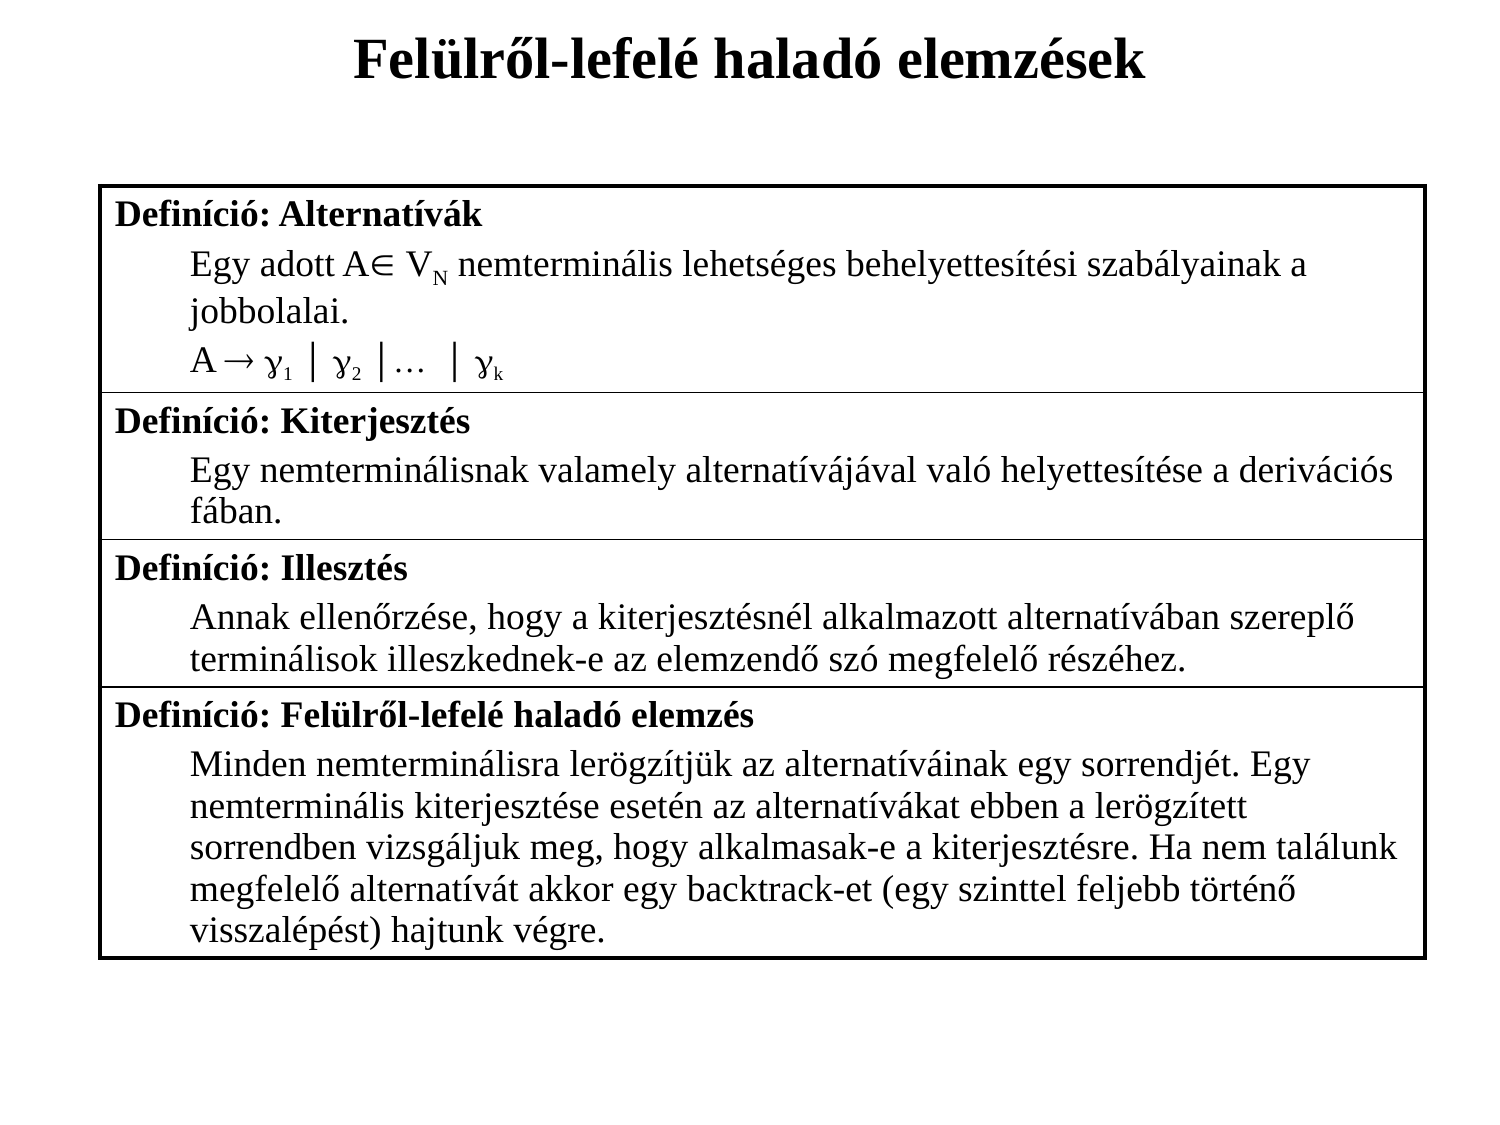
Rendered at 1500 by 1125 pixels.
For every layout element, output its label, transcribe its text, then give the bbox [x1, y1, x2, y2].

table_cell Definíció: Kiterjesztés Egy nemterminálisnak valamely alternatívájával való helyettesítése a derivációs fában. [102, 393, 1423, 539]
table_header Definíció: Alternatívák Egy adott A VN nemterminális lehetséges behelyettesítési szabályainak a jobbolalai. A  1 │ 2 │… │ k [102, 188, 1423, 392]
table_cell Definíció: Illesztés Annak ellenőrzése, hogy a kiterjesztésnél alkalmazott alternatívában szereplő terminálisok illeszkednek-e az elemzendő szó megfelelő részéhez. [102, 540, 1423, 686]
text_box Felülről-lefelé haladó elemzések [112, 12, 1388, 125]
table_cell Definíció: Felülről-lefelé haladó elemzés Minden nemterminálisra lerögzítjük az alternatíváinak egy sorrendjét. Egy nemterminális kiterjesztése esetén az alternatívákat ebben a lerögzített sorrendben vizsgáljuk meg, hogy alkalmasak-e a kiterjesztésre. Ha nem találunk megfelelő alternatívát akkor egy backtrack-et (egy szinttel feljebb történő visszalépést) hajtunk végre. [102, 688, 1423, 956]
